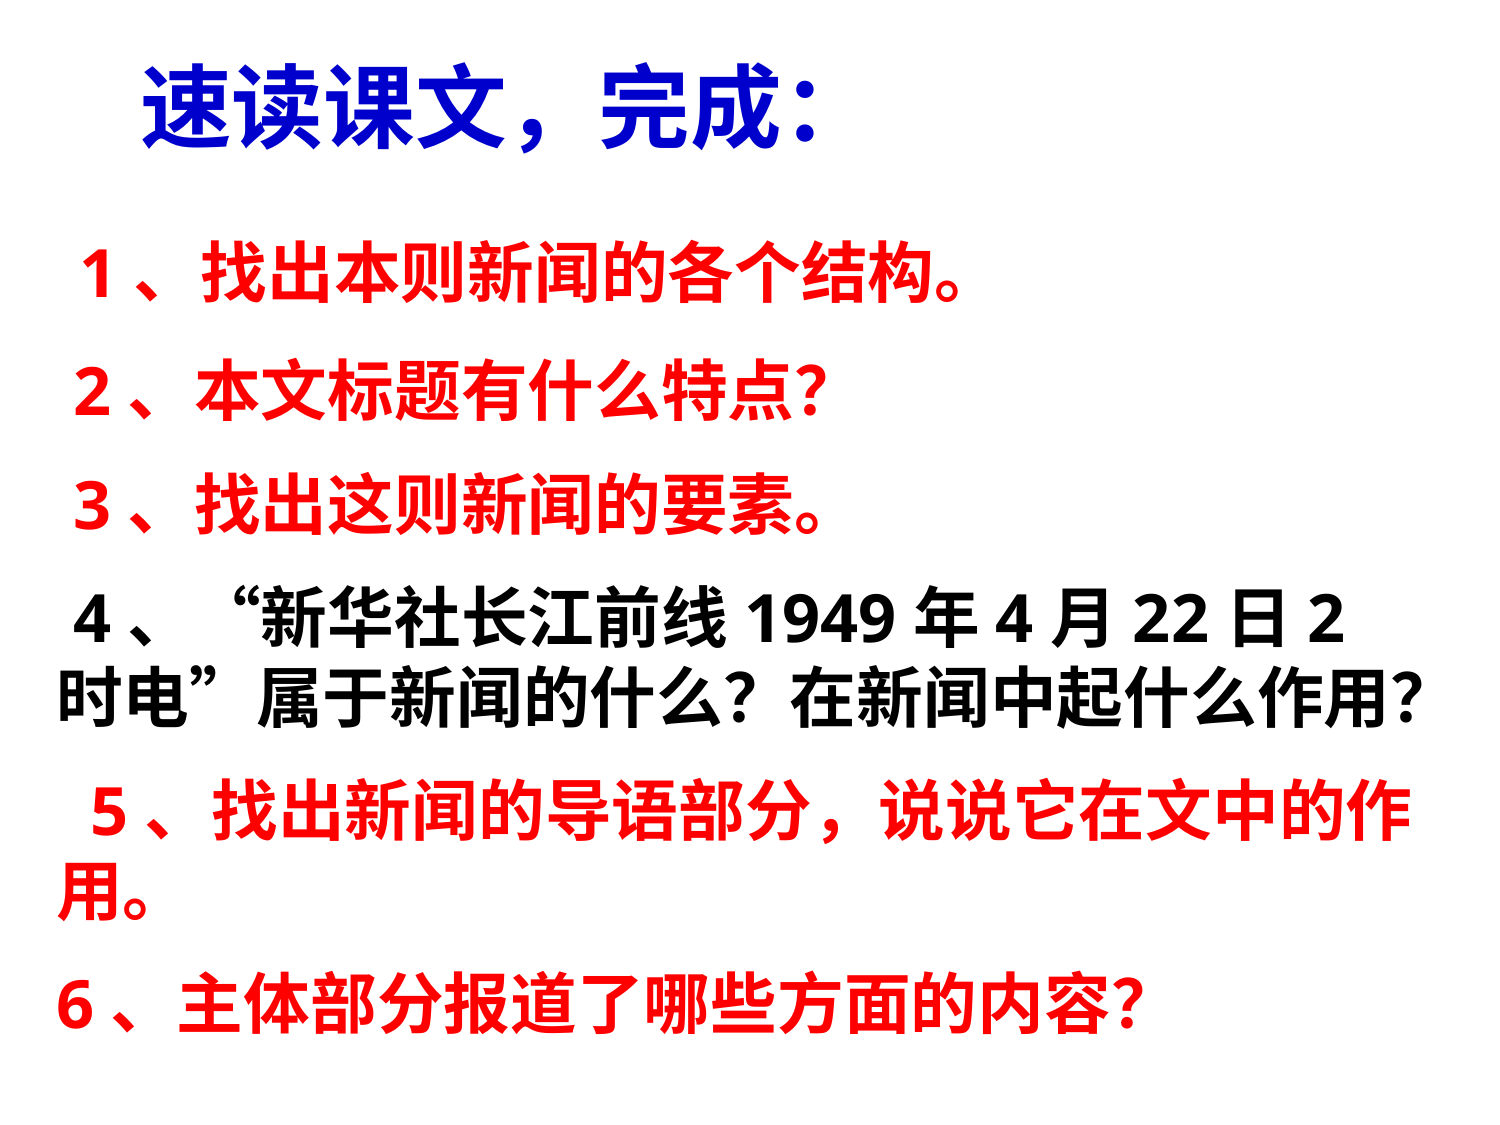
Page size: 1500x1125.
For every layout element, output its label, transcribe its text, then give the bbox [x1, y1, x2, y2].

text_box 速读课文，完成： 1、找出本则新闻的各个结构。 2、本文标题有什么特点？ 3、找出这则新闻的要素。 4、“新华社长江前线1949年4月22日2时电”属于新闻的什么？在新闻中起什么作用？ 5、找出新闻的导语部分，说说它在文中的作用。 6、主体部分报道了哪些方面的内容？ [41, 42, 1436, 1125]
